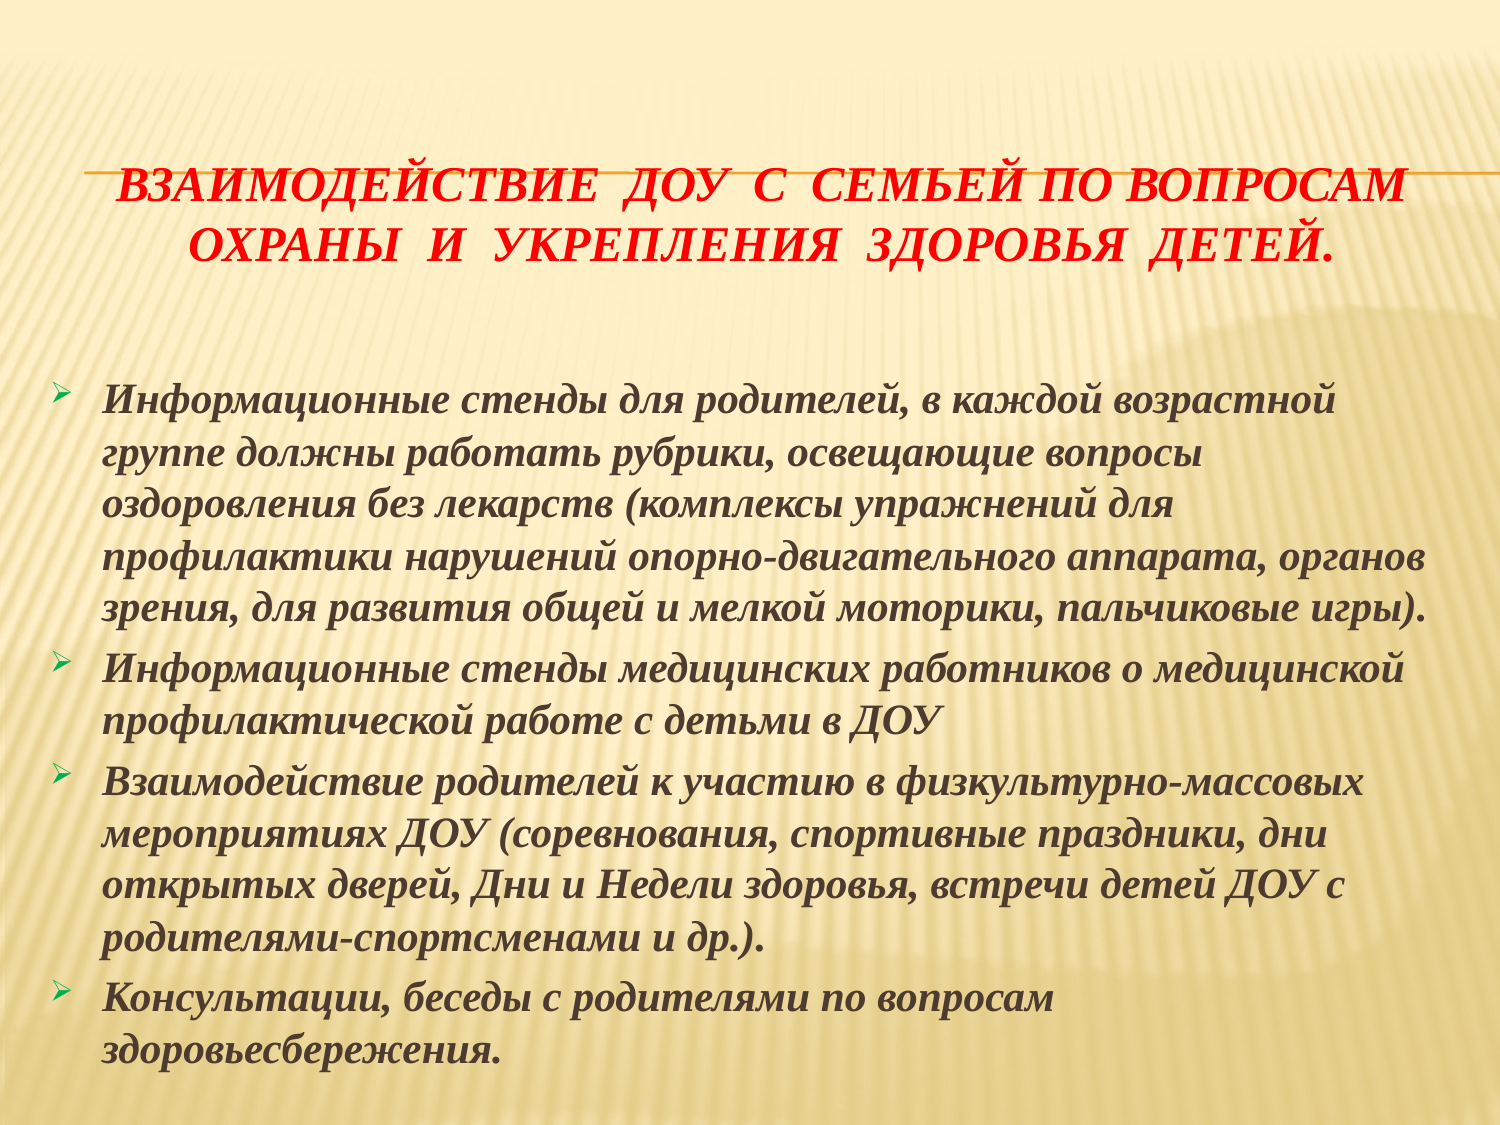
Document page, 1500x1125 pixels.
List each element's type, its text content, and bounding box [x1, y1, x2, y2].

title Взаимодействие ДОУ с семьей по вопросам охраны и укрепления здоровья детей. [50, 46, 1475, 375]
list Информационные стенды для родителей, в каждой возрастной группе должны работать рубрики, освещающие вопросы оздоровления без лекарств (комплексы упражнений для профилактики нарушений опорно-двигательного аппарата, органов зрения, для развития общей и мелкой моторики, пальчиковые игры). Информационные стенды медицинских работников о медицинской профилактической работе с детьми в ДОУ Взаимодействие родителей к участию в физкультурно-массовых мероприятиях ДОУ (соревнования, спортивные праздники, дни открытых дверей, Дни и Недели здоровья, встречи детей ДОУ с родителями-спортсменами и др.). Консультации, беседы с родителями по вопросам здоровьесбережения. [35, 363, 1461, 1125]
